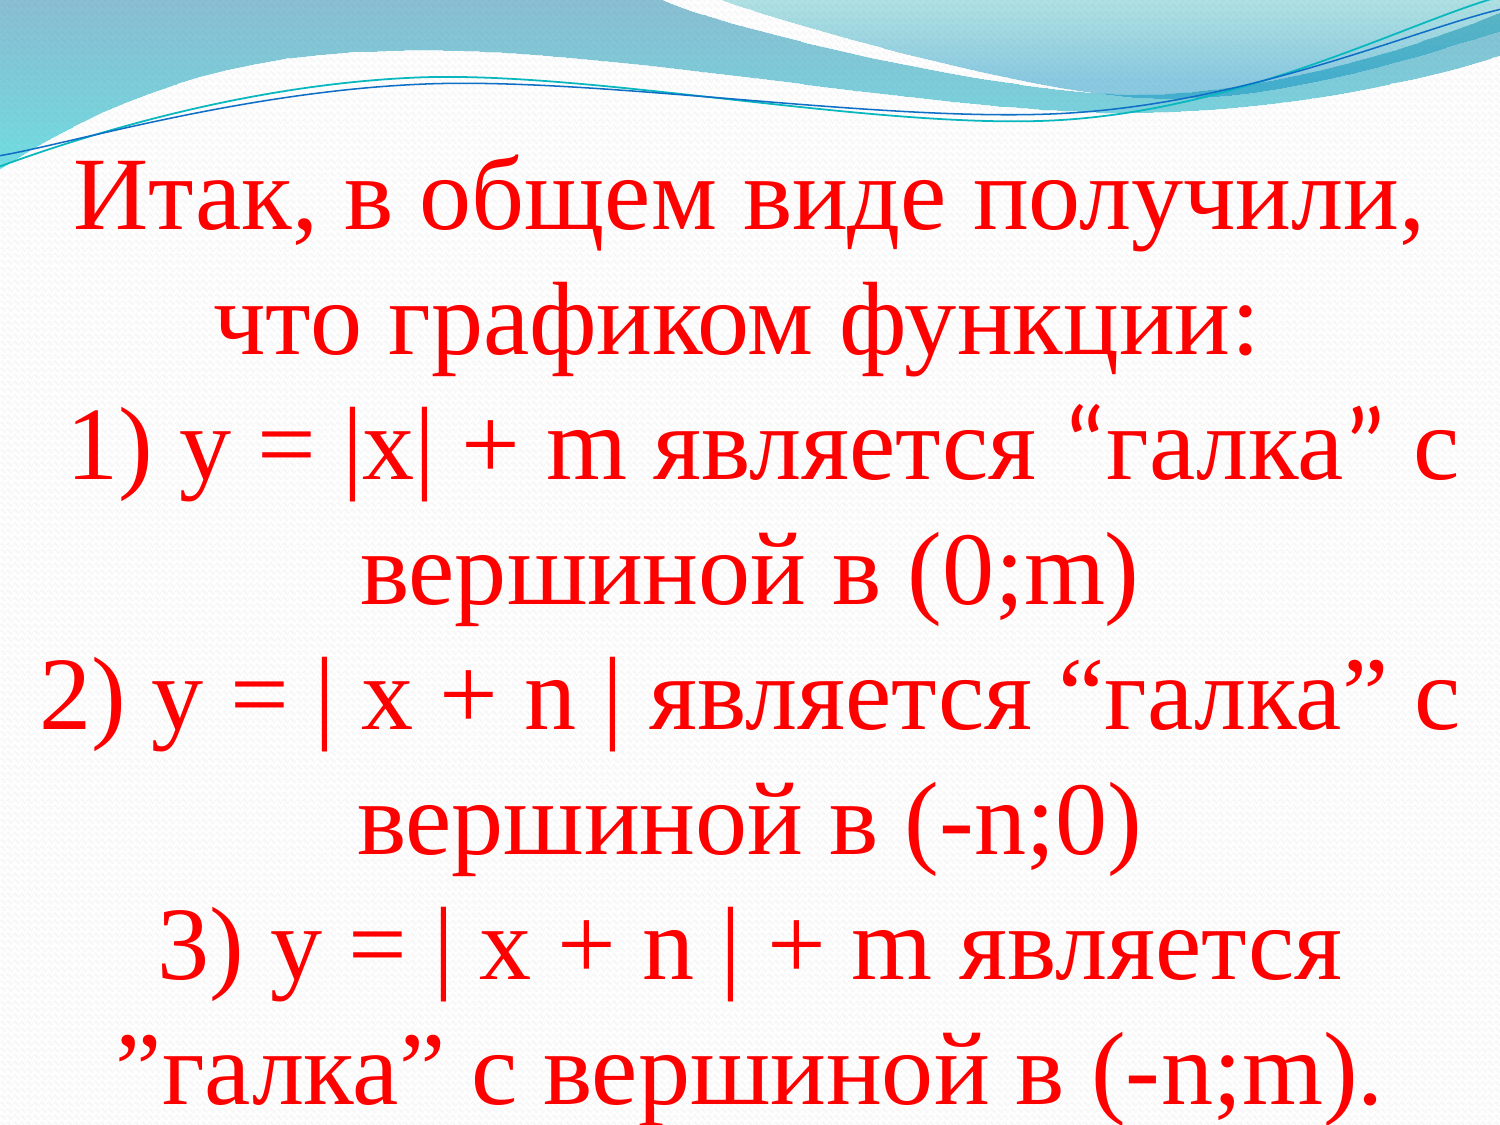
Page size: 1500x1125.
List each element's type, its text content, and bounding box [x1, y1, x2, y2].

title Итак, в общем виде получили, что графиком функции: 1) y = |x| + m является “галка” с вершиной в (0;m) 2) y = | x + n | является “галка” c вершиной в (-n;0) 3) y = | x + n | + m является ”галка” с вершиной в (-n;m). [0, 0, 1500, 1125]
